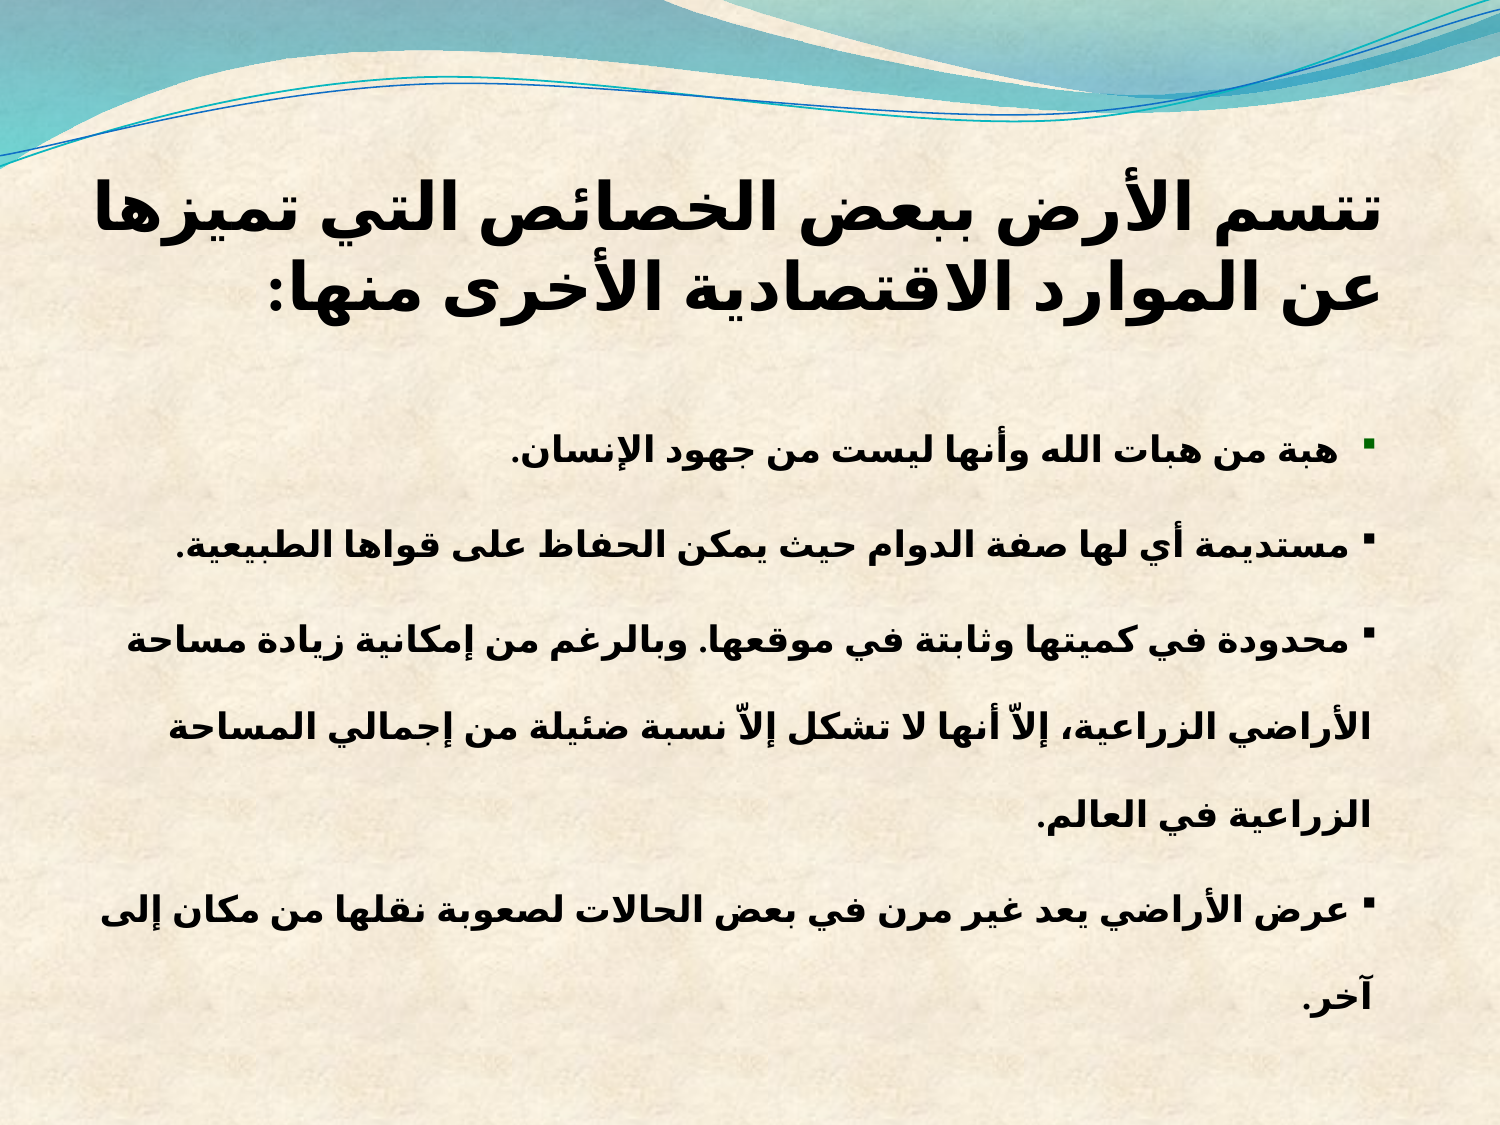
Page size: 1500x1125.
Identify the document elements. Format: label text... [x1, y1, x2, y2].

text_box تتسم الأرض ببعض الخصائص التي تميزها عن الموارد الاقتصادية الأخرى منها: [73, 148, 1403, 340]
list هبة من هبات الله وأنها ليست من جهود الإنسان. مستديمة أي لها صفة الدوام حيث يمكن الحفاظ على قواها الطبيعية. محدودة في كميتها وثابتة في موقعها. وبالرغم من إمكانية زيادة مساحة الأراضي الزراعية، إلاّ أنها لا تشكل إلاّ نسبة ضئيلة من إجمالي المساحة الزراعية في العالم. عرض الأراضي يعد غير مرن في بعض الحالات لصعوبة نقلها من مكان إلى آخر. [75, 375, 1388, 1025]
